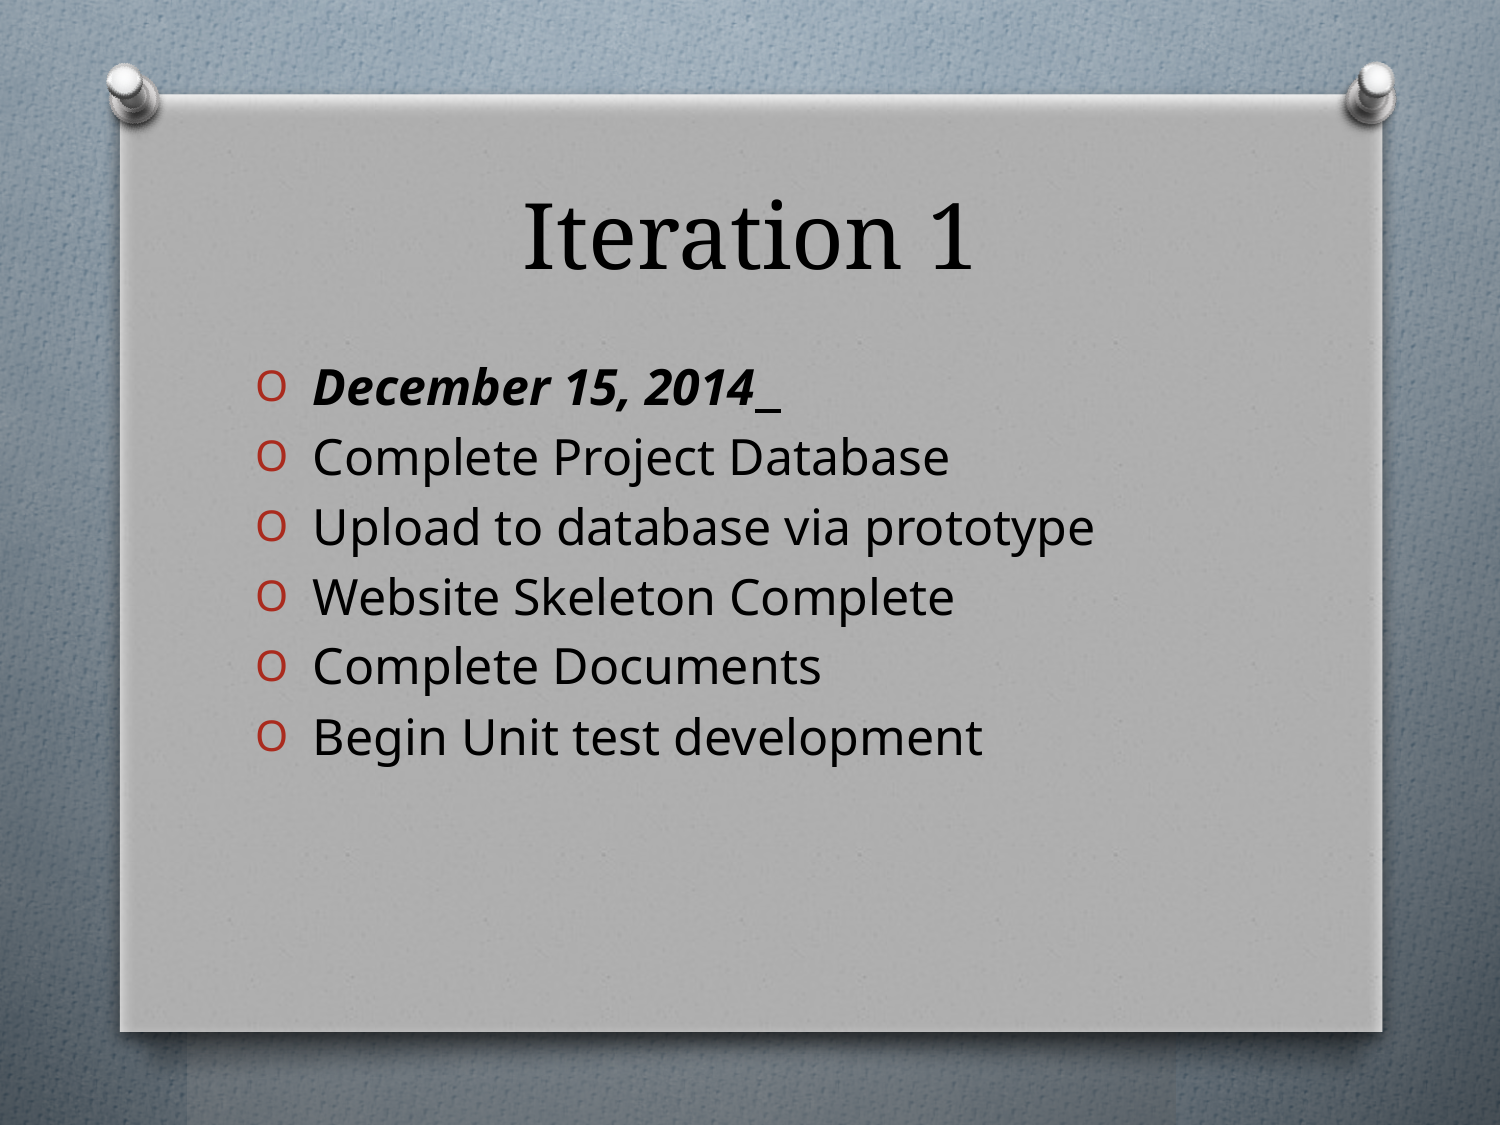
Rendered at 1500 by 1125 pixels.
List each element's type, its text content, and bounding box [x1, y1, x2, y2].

title Iteration 1 [179, 134, 1323, 332]
list December 15, 2014 Complete Project Database Upload to database via prototype Website Skeleton Complete Complete Documents Begin Unit test development [240, 347, 1257, 939]
picture [1317, 35, 1439, 156]
picture [75, 29, 198, 153]
